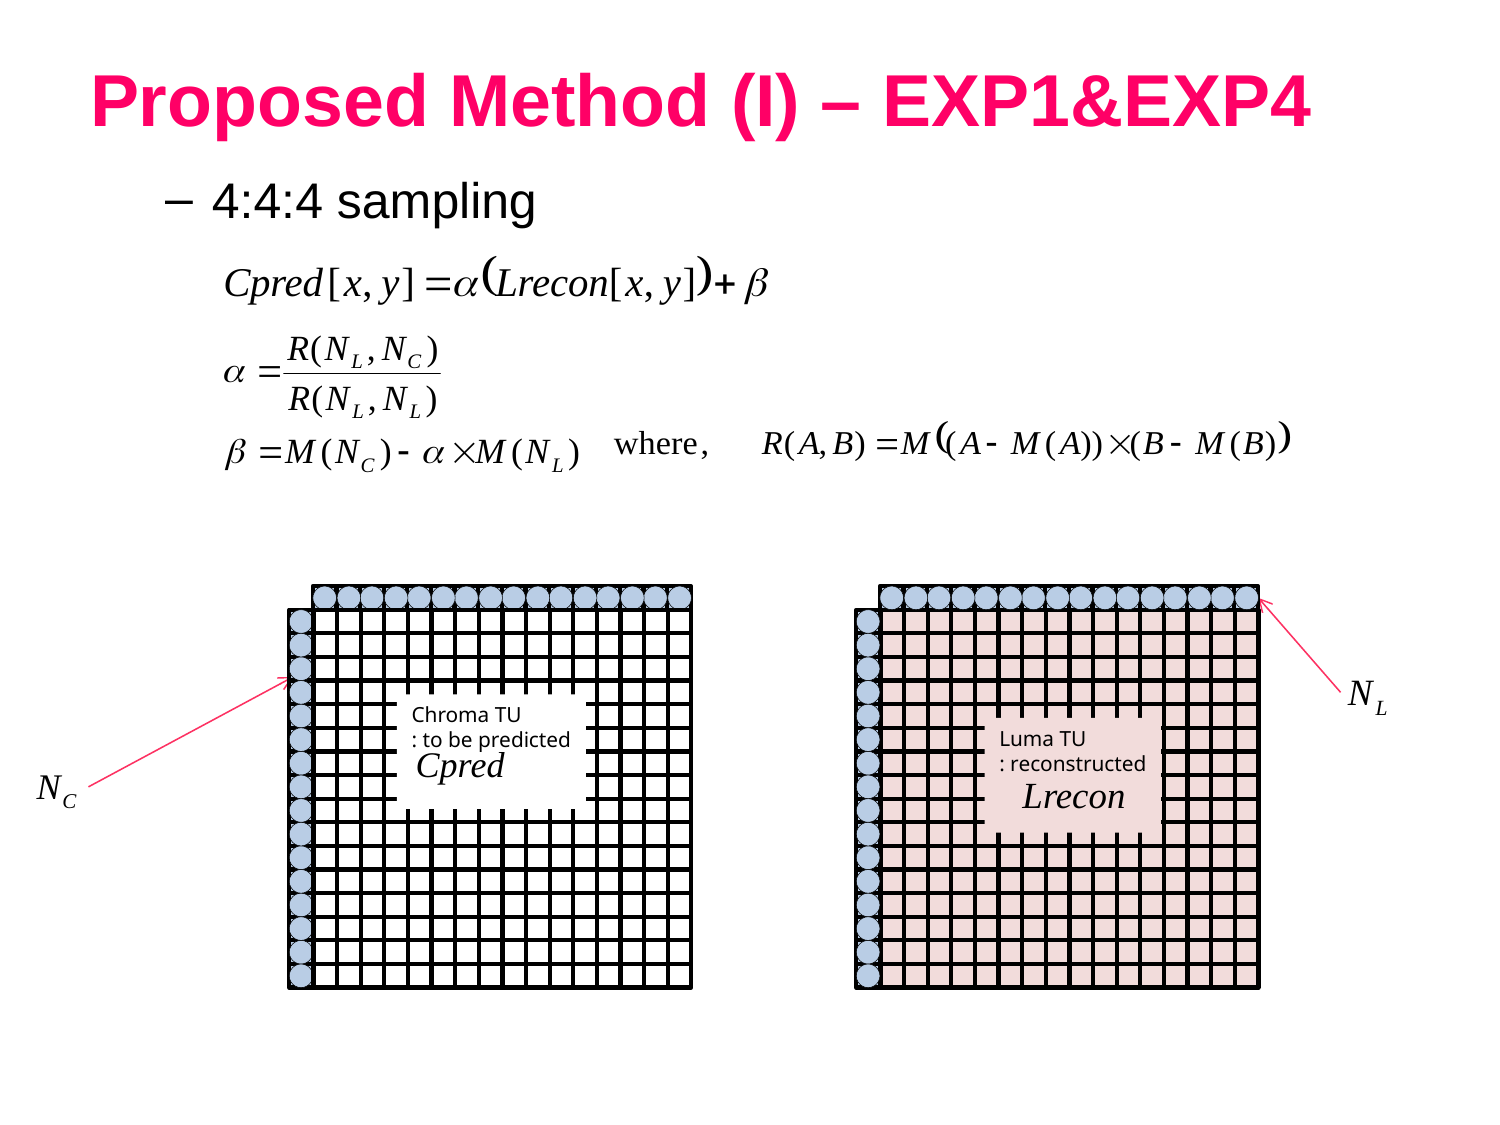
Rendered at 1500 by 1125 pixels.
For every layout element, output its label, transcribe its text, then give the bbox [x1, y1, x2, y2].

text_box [313, 609, 692, 988]
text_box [29, 763, 84, 818]
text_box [1340, 668, 1397, 722]
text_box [608, 420, 1293, 469]
title Proposed Method (I) – EXP1&EXP4 [75, 45, 1425, 120]
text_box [410, 744, 517, 793]
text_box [1263, 597, 1341, 693]
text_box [856, 585, 1259, 988]
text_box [1015, 774, 1134, 819]
table_cell -3.6% [84, 685, 88, 788]
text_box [288, 585, 692, 988]
title Proposed Method (I) – EXP1&EXP4 [75, 121, 1425, 149]
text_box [218, 255, 780, 314]
list 4:4:4 sampling [75, 160, 1424, 1047]
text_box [88, 676, 283, 787]
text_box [218, 325, 587, 480]
